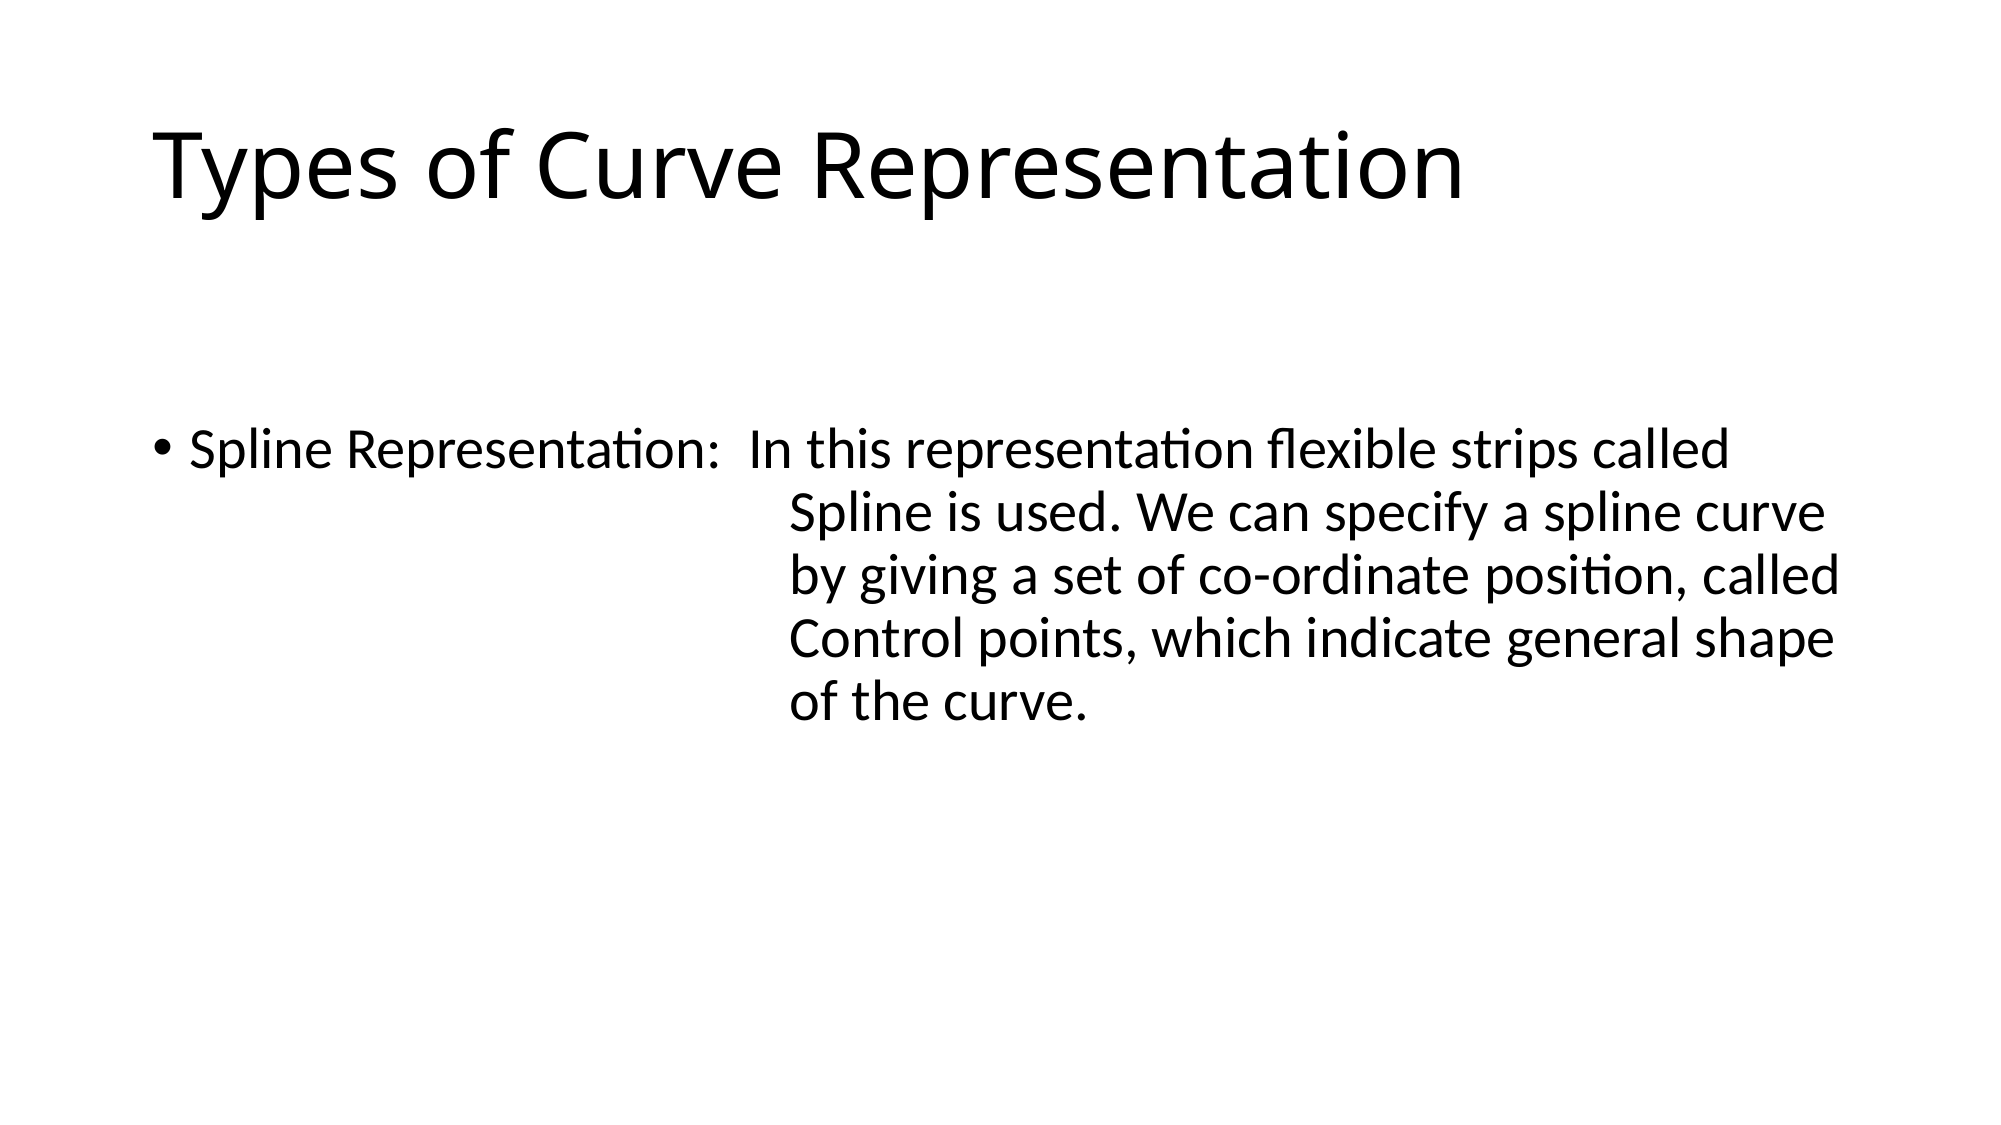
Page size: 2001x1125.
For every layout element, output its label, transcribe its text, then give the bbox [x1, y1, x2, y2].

list Spline Representation: In this representation flexible strips called Spline is used. We can specify a spline curve by giving a set of co-ordinate position, called Control points, which indicate general shape of the curve. [137, 411, 1863, 1125]
title Types of Curve Representation [137, 59, 1863, 278]
